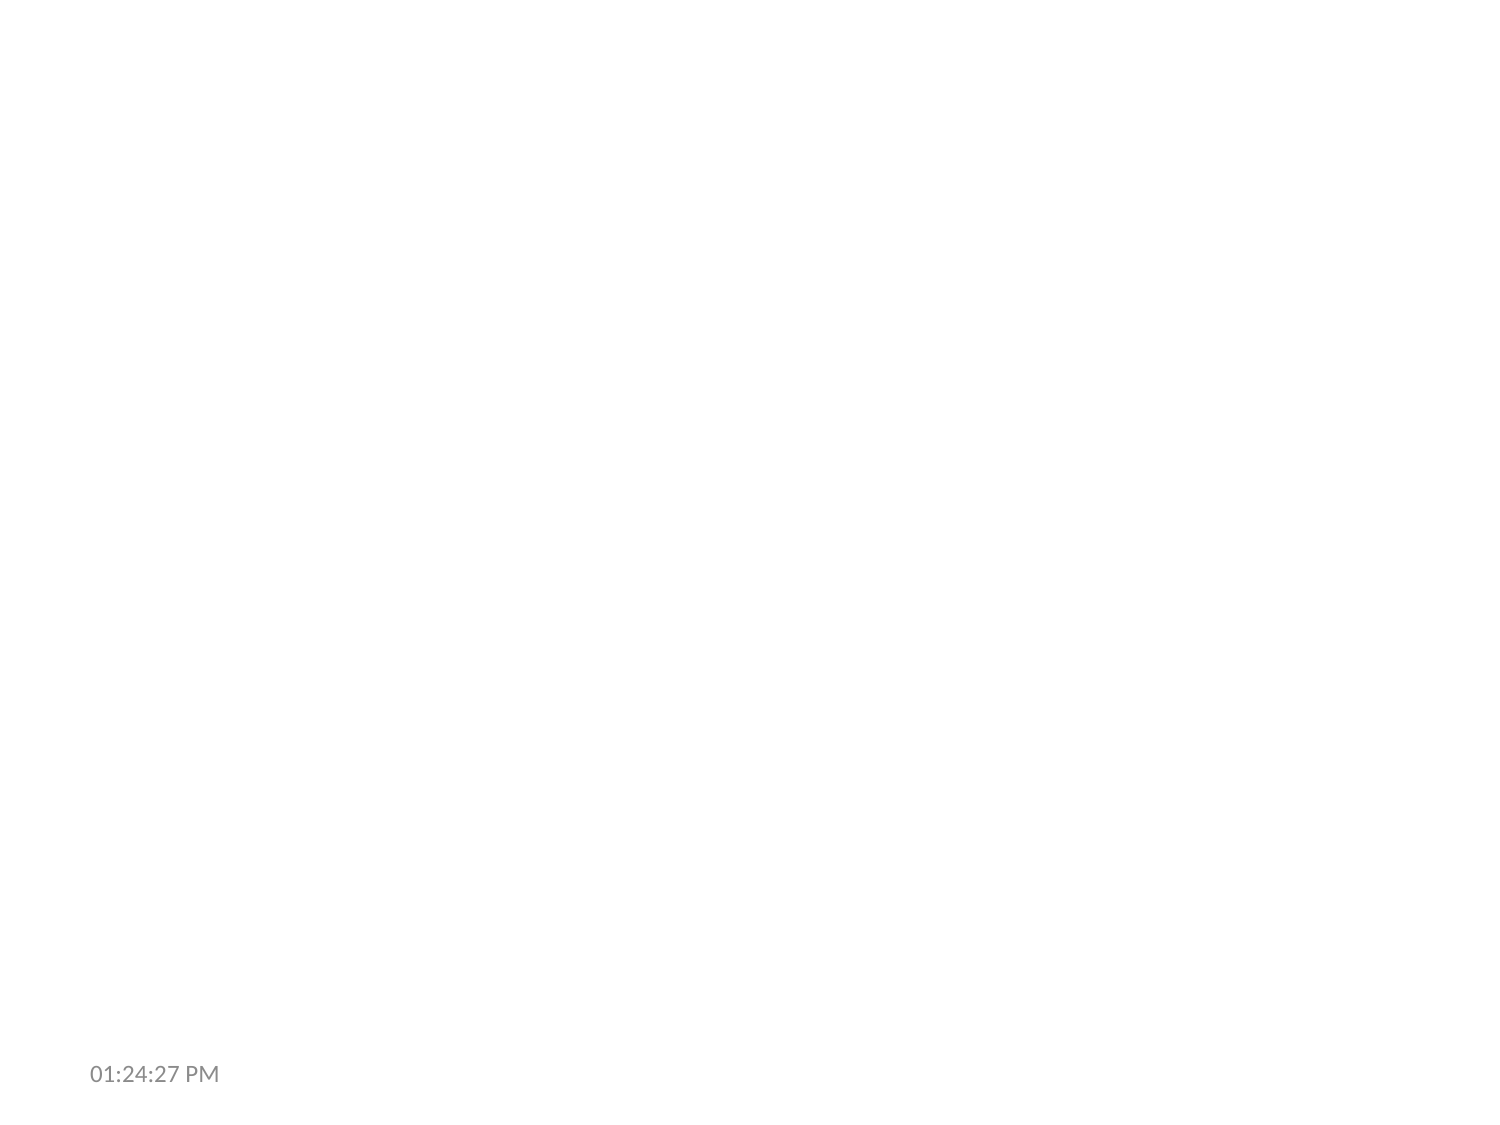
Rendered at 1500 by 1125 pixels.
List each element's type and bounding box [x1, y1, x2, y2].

slide_number [75, 1042, 425, 1103]
